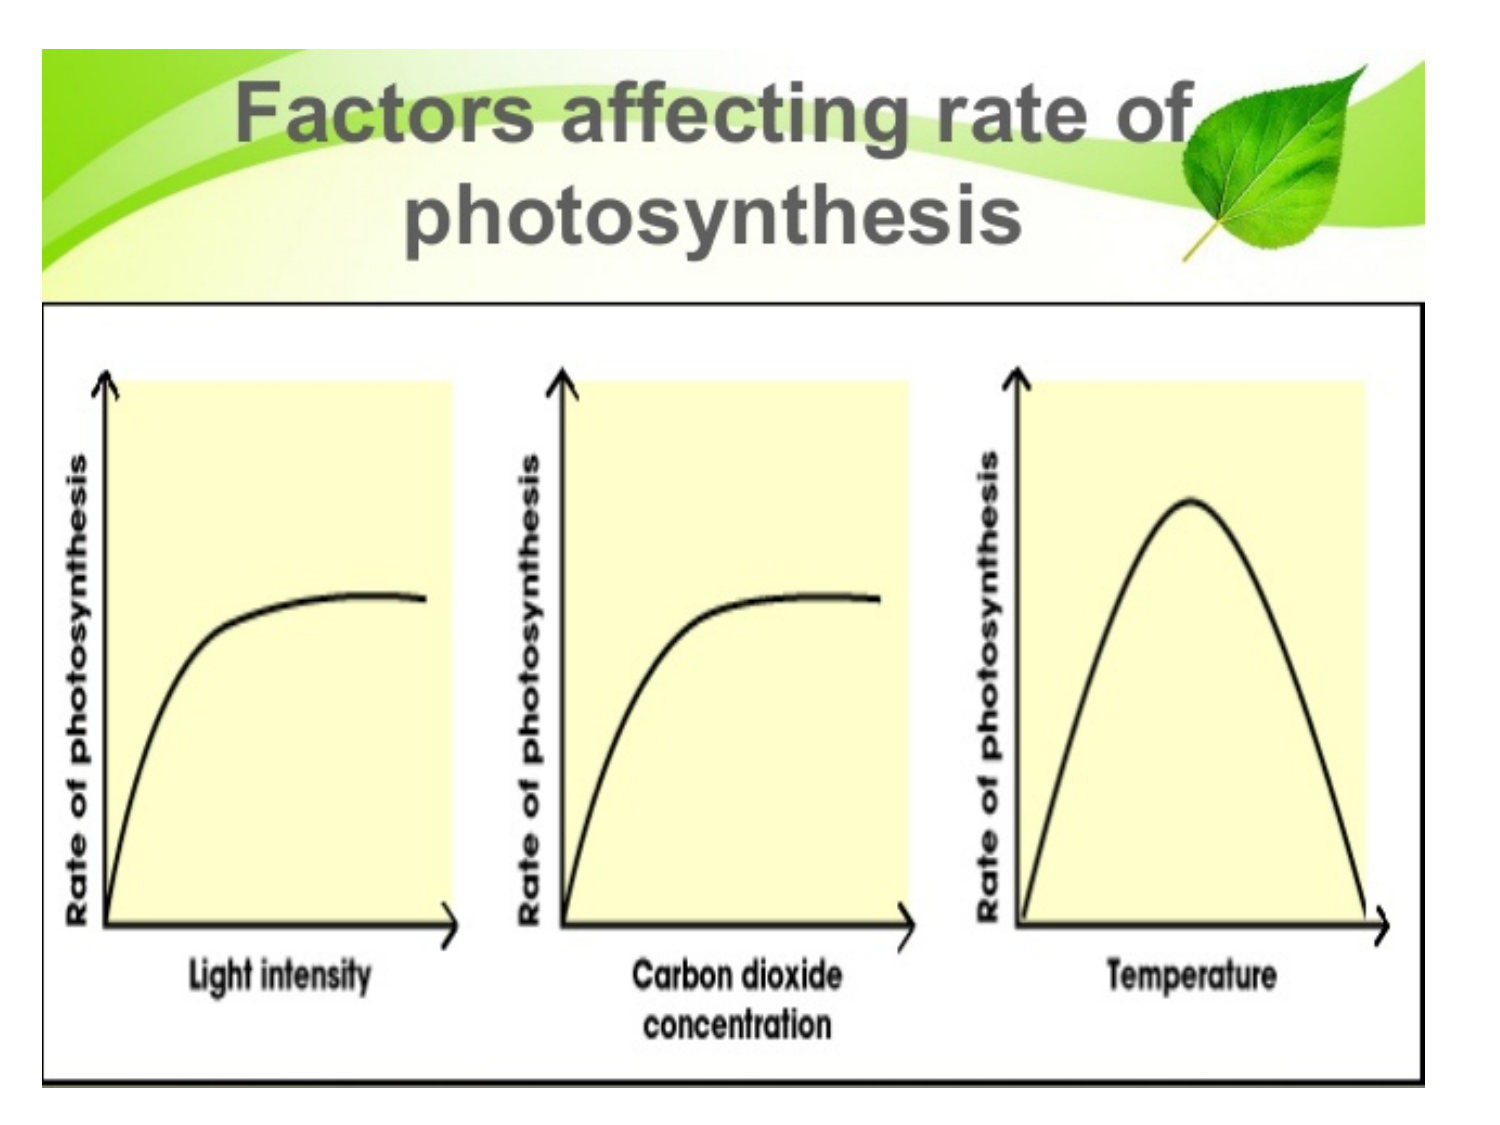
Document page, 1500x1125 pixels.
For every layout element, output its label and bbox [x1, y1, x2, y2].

picture [42, 49, 1426, 1088]
